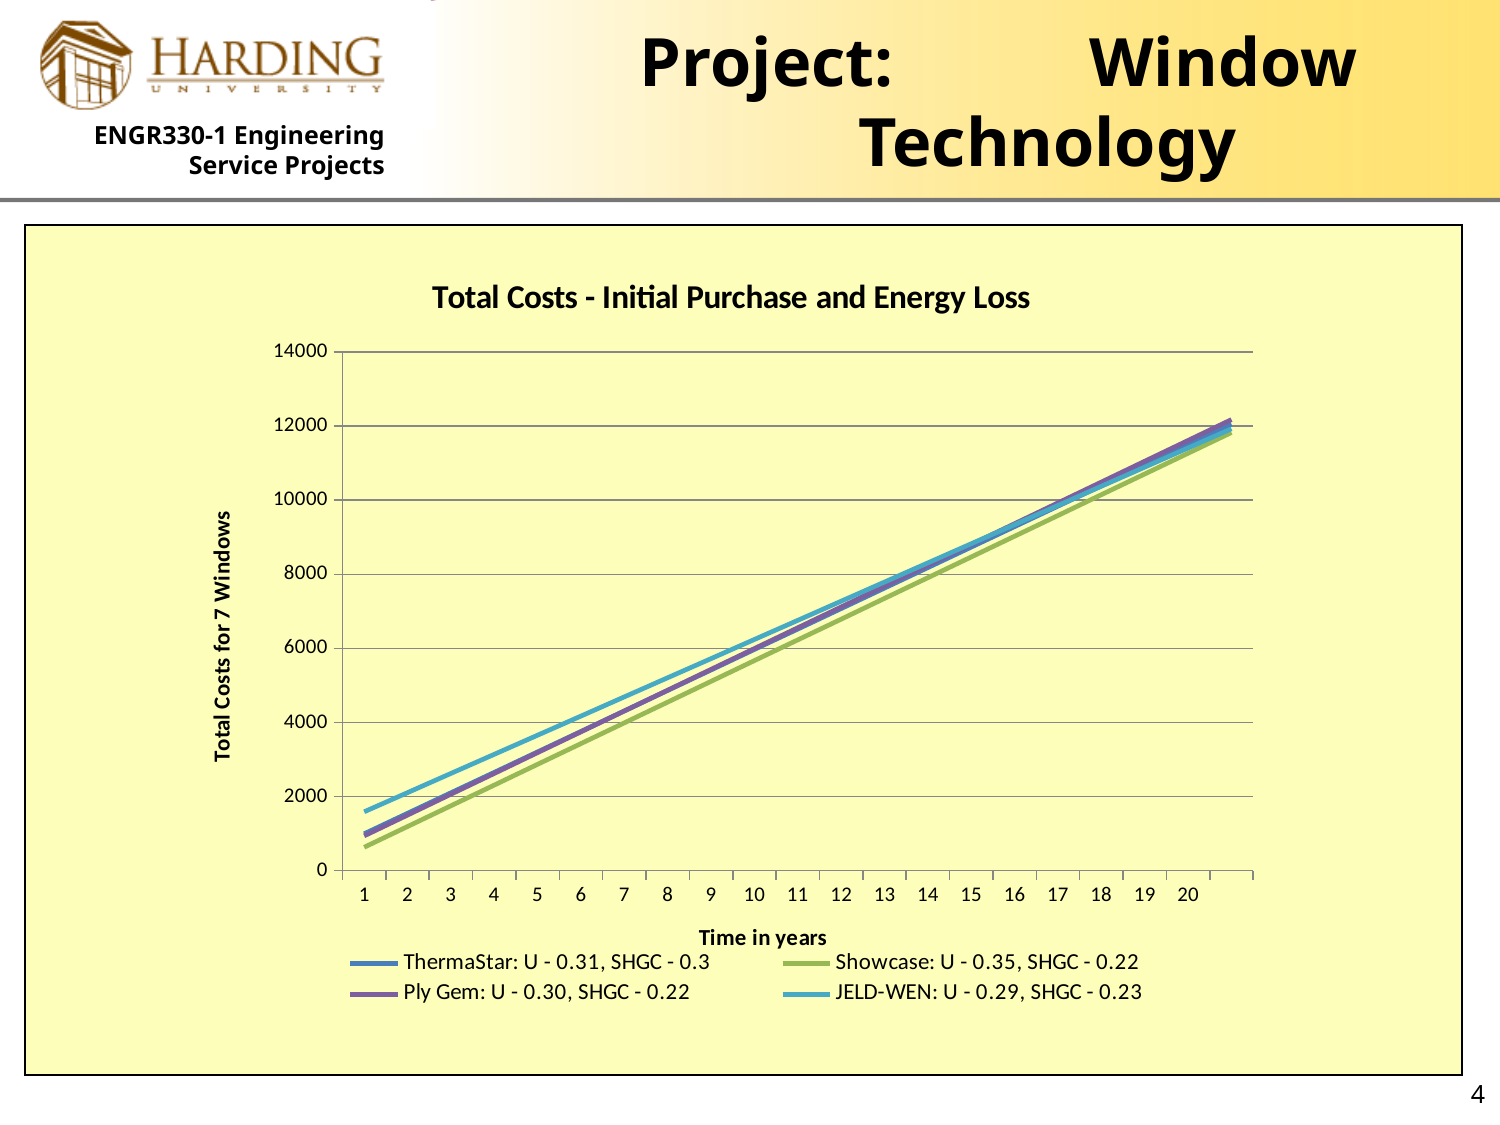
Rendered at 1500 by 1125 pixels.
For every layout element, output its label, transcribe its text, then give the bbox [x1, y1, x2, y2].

text_box [24, 224, 1463, 1075]
picture [0, 0, 436, 129]
title Project: Window Technology [474, 12, 1500, 188]
chart [187, 249, 1276, 1030]
slide_number 4 [1149, 1065, 1500, 1125]
